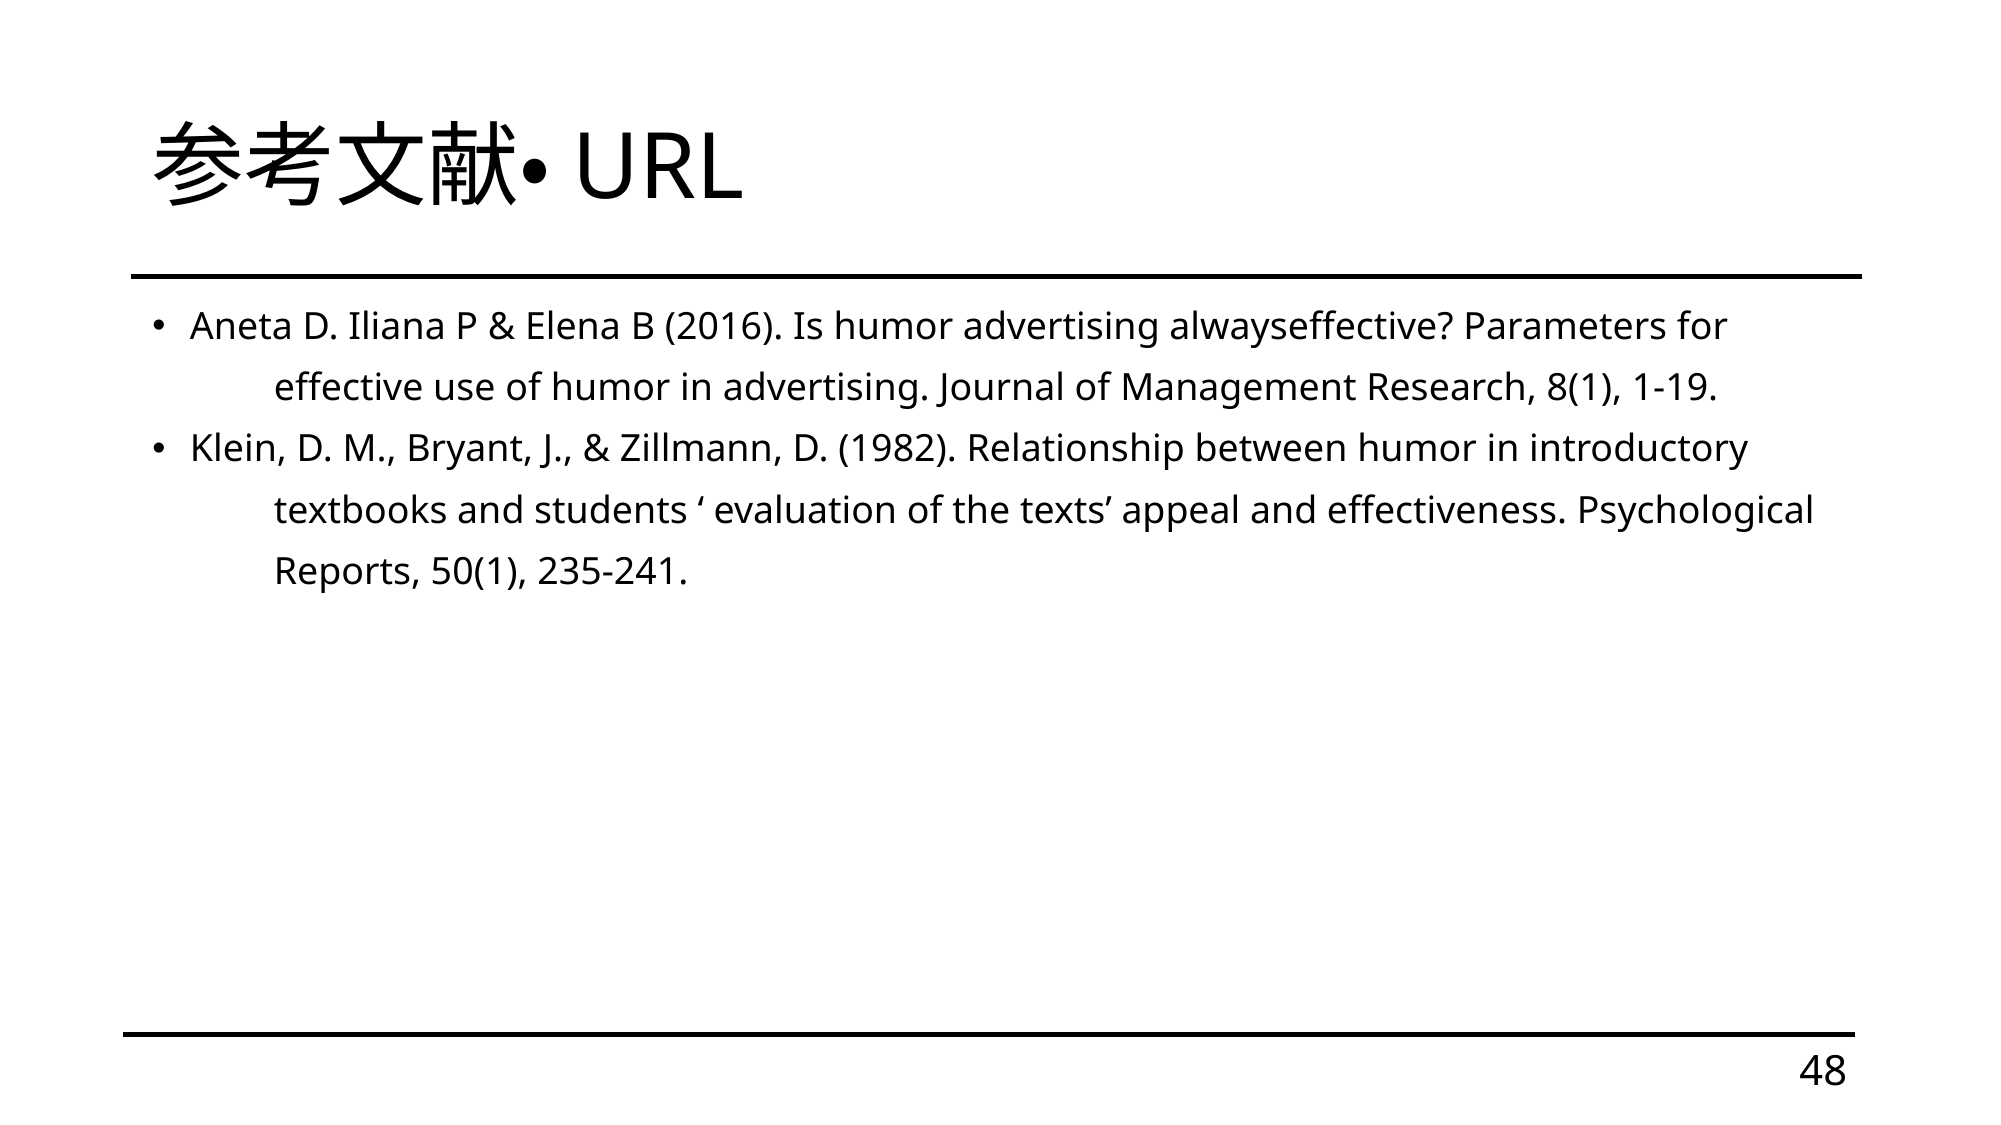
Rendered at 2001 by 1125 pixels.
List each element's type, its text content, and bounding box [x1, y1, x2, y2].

list Aneta D. Iliana P & Elena B (2016). Is humor advertising alwayseffective? Parameters for effective use of humor in advertising. Journal of Management Research, 8(1), 1-19. Klein, D. M., Bryant, J., & Zillmann, D. (1982). Relationship between humor in introductory textbooks and students ‘ evaluation of the texts’ appeal and effectiveness. Psychological Reports, 50(1), 235-241. [137, 299, 1863, 1014]
title 参考文献・URL [137, 59, 1863, 276]
slide_number 48 [1412, 1042, 1863, 1103]
